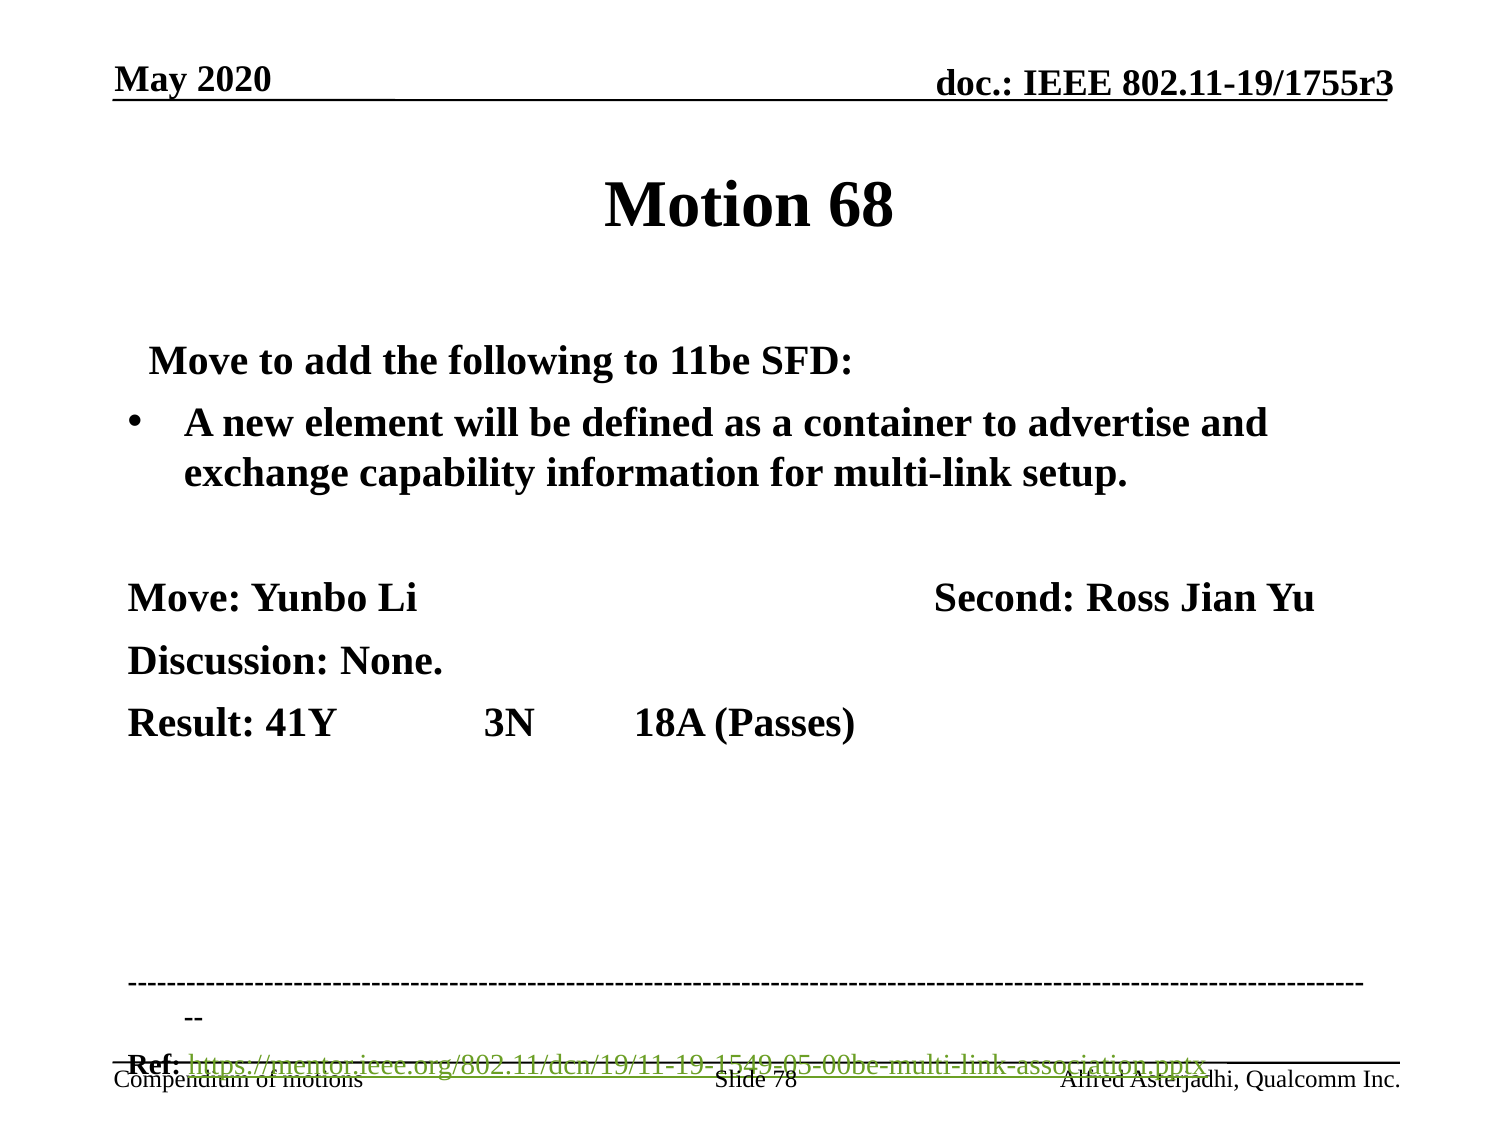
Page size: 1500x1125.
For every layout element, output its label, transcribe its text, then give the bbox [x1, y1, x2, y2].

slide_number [114, 54, 423, 100]
title Motion 68 [112, 112, 1388, 288]
list Move to add the following to 11be SFD: A new element will be defined as a container to advertise and exchange capability information for multi-link setup. Move: Yunbo Li Second: Ross Jian Yu Discussion: None. Result: 41Y 3N 18A (Passes) --------------------------------------------------------------------------------------------------------------------------------- Ref: https://mentor.ieee.org/802.11/dcn/19/11-19-1549-05-00be-multi-link-association.pptx [112, 324, 1388, 1063]
slide_number Slide 78 [712, 1061, 800, 1123]
footer Alfred Asterjadhi, Qualcomm Inc. [878, 1061, 1402, 1093]
